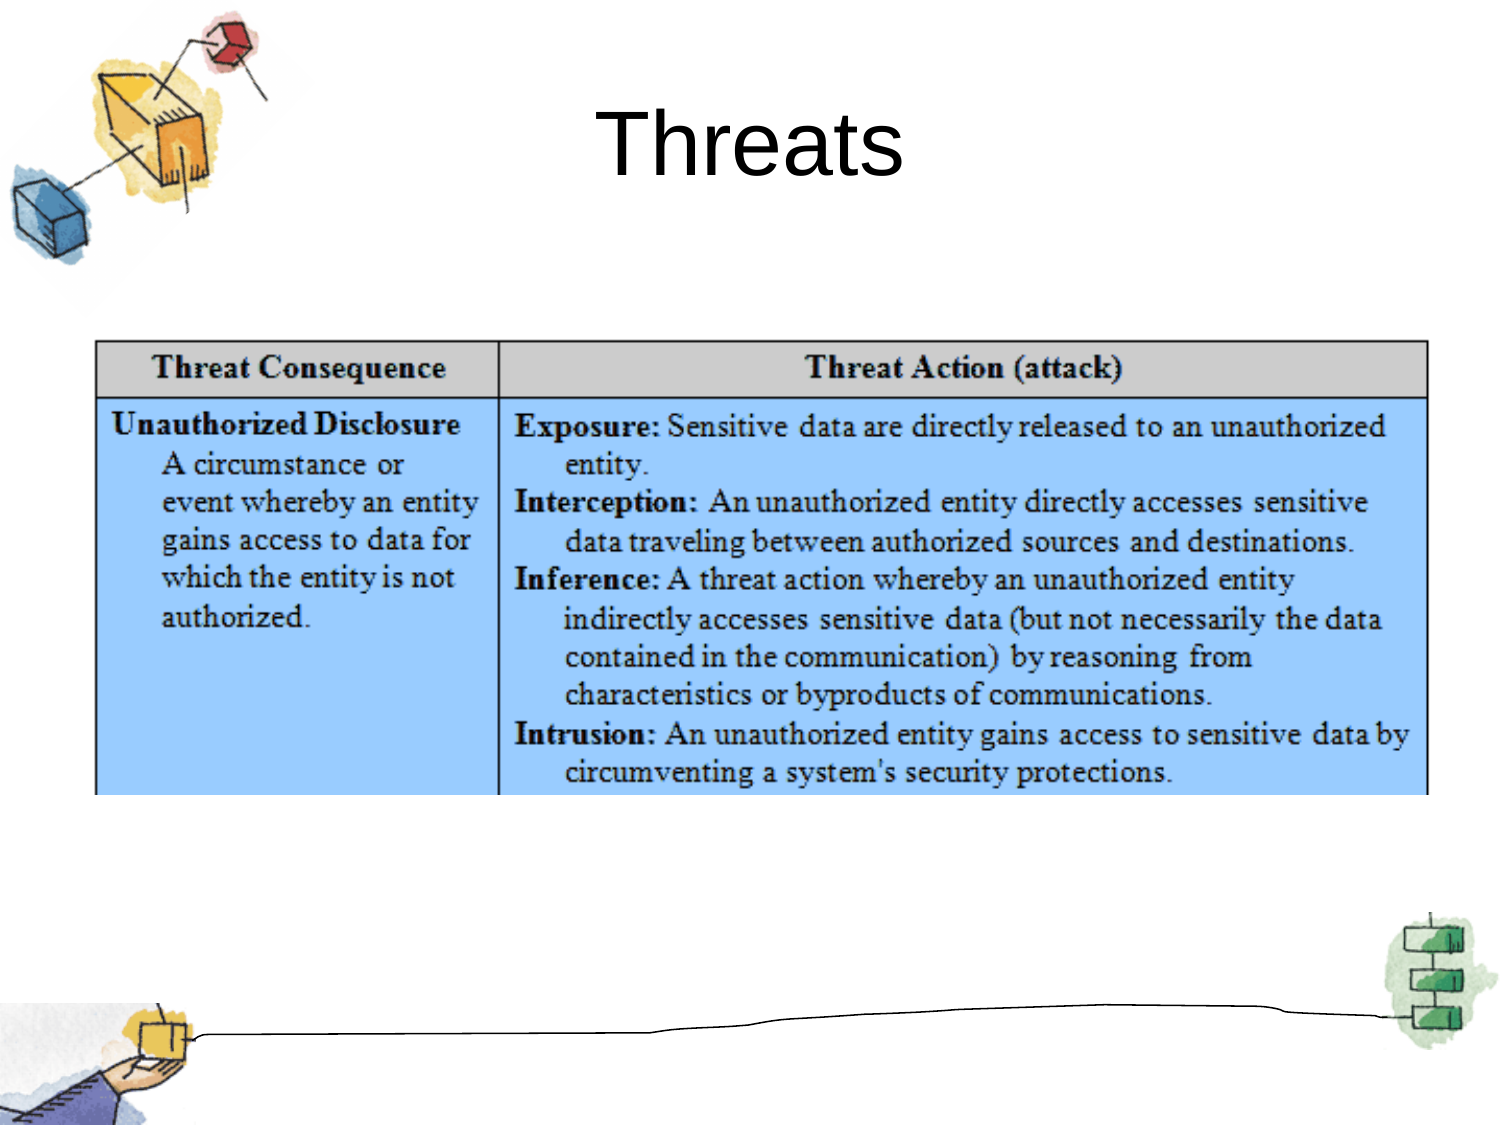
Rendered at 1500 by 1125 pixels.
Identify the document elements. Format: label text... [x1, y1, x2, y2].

picture [0, 85, 167, 316]
picture [1382, 912, 1500, 1050]
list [80, 324, 1451, 795]
picture [0, 1003, 196, 1125]
picture [114, 0, 274, 44]
title Threats [74, 44, 1426, 233]
